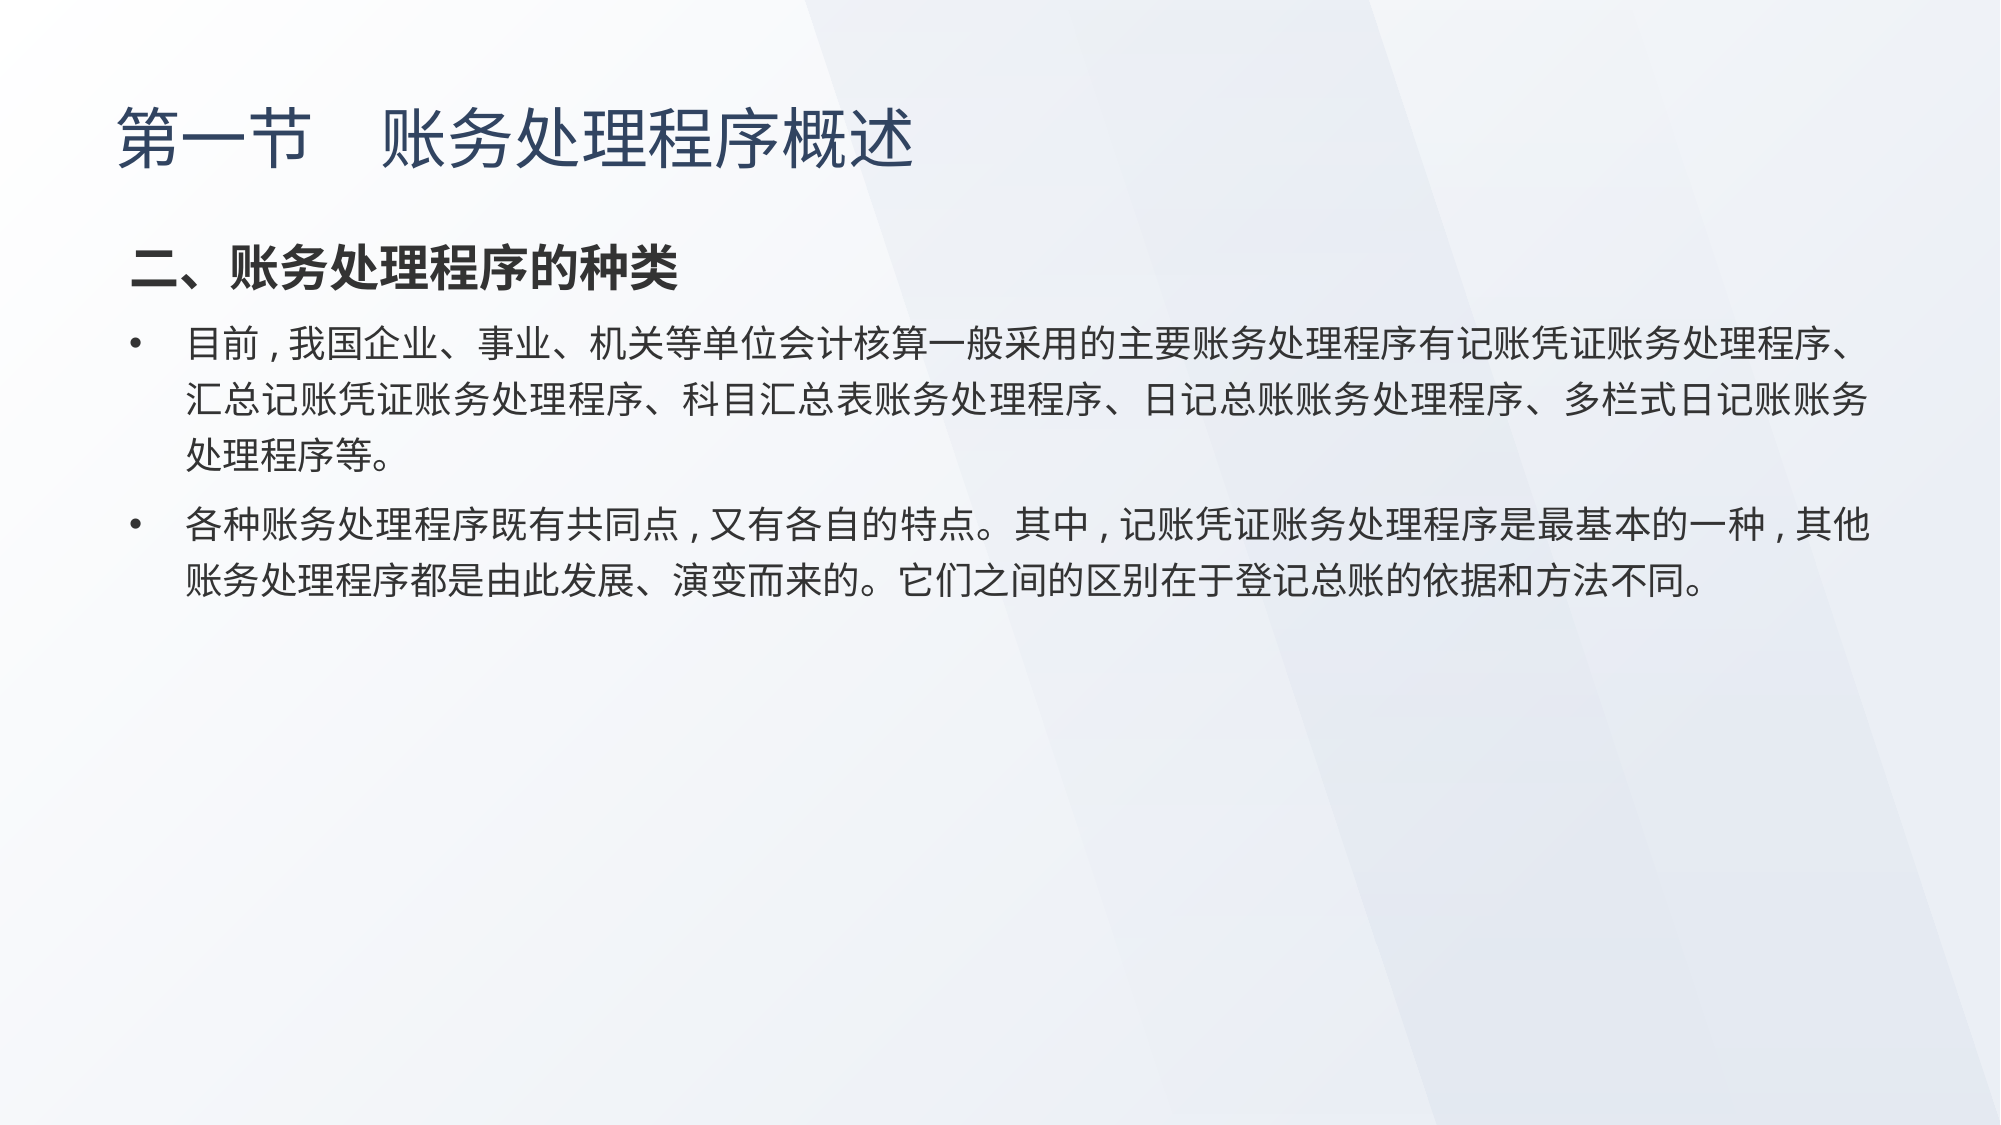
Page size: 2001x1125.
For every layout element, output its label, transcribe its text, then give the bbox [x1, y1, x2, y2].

text_box 二、账务处理程序的种类 目前,我国企业、事业、机关等单位会计核算一般采用的主要账务处理程序有记账凭证账务处理程序、汇总记账凭证账务处理程序、科目汇总表账务处理程序、日记总账账务处理程序、多栏式日记账账务处理程序等。 各种账务处理程序既有共同点,又有各自的特点。其中,记账凭证账务处理程序是最基本的一种,其他账务处理程序都是由此发展、演变而来的。它们之间的区别在于登记总账的依据和方法不同。 [114, 213, 1886, 1013]
title 第一节 账务处理程序概述 [114, 59, 1886, 178]
